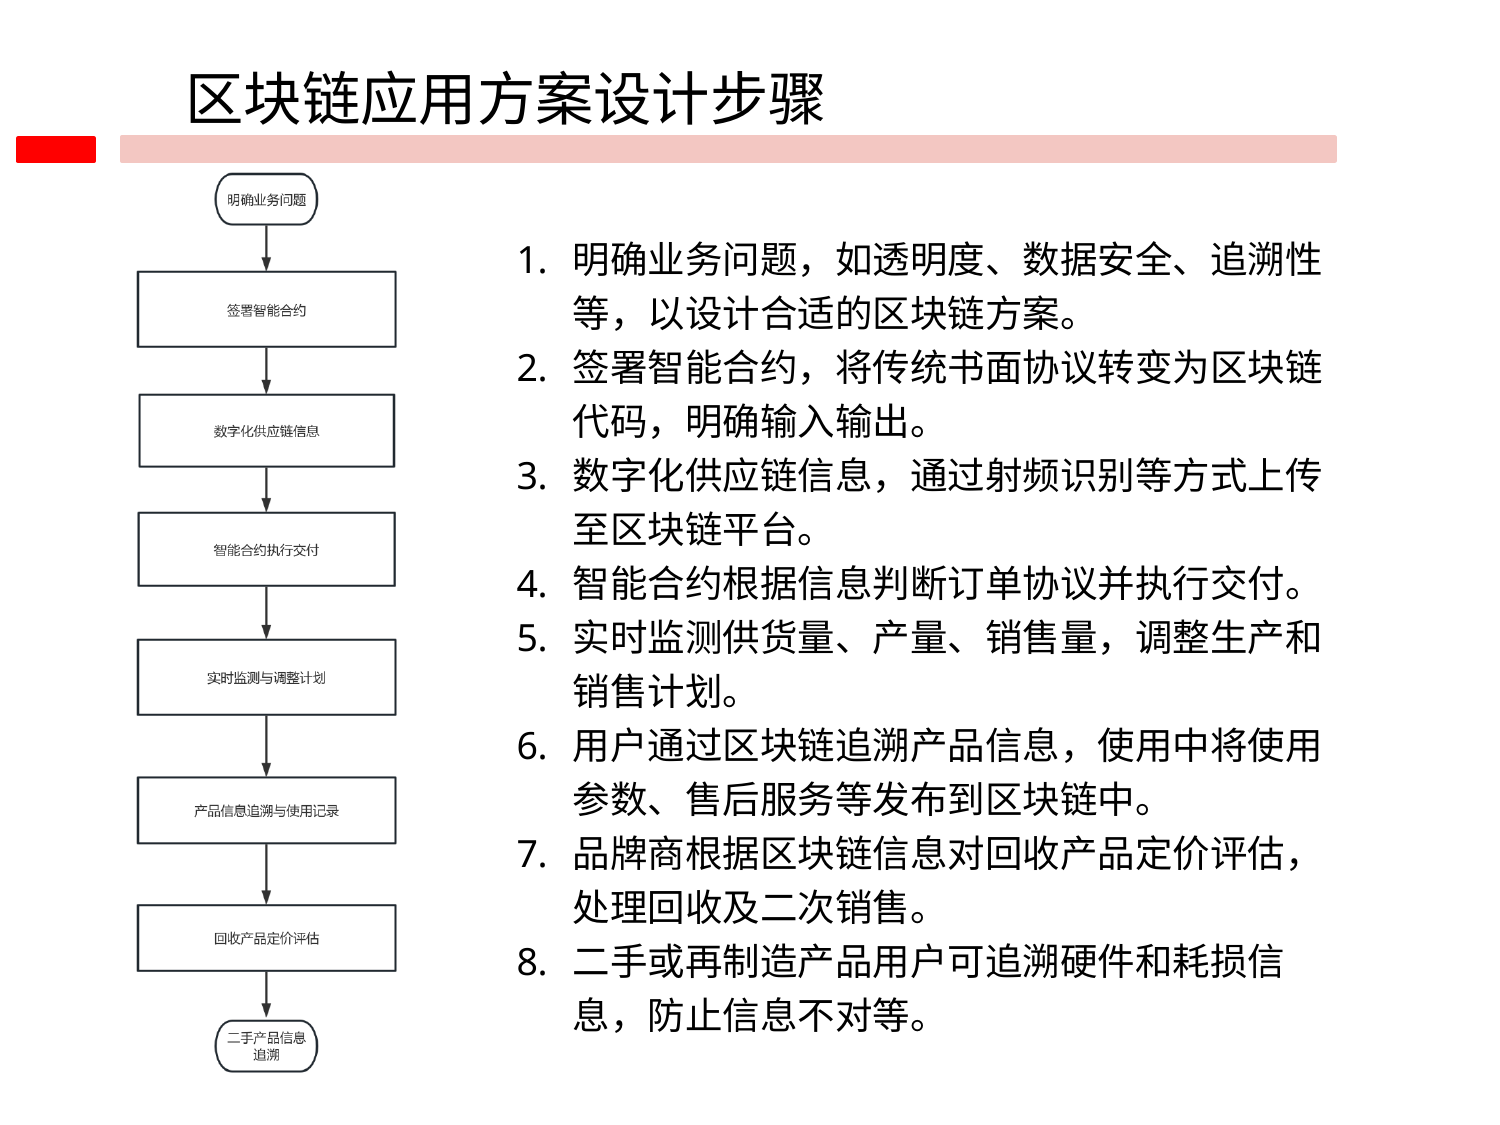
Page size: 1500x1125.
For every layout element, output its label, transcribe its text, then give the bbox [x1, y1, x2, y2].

text_box 明确业务问题，如透明度、数据安全、追溯性等，以设计合适的区块链方案。 签署智能合约，将传统书面协议转变为区块链代码，明确输入输出。 数字化供应链信息，通过射频识别等方式上传至区块链平台。 智能合约根据信息判断订单协议并执行交付。 实时监测供货量、产量、销售量，调整生产和销售计划。 用户通过区块链追溯产品信息，使用中将使用参数、售后服务等发布到区块链中。 品牌商根据区块链信息对回收产品定价评估，处理回收及二次销售。 二手或再制造产品用户可追溯硬件和耗损信息，防止信息不对等。 [501, 219, 1354, 1045]
picture [111, 148, 420, 1096]
text_box 区块链应用方案设计步骤 [171, 54, 958, 130]
